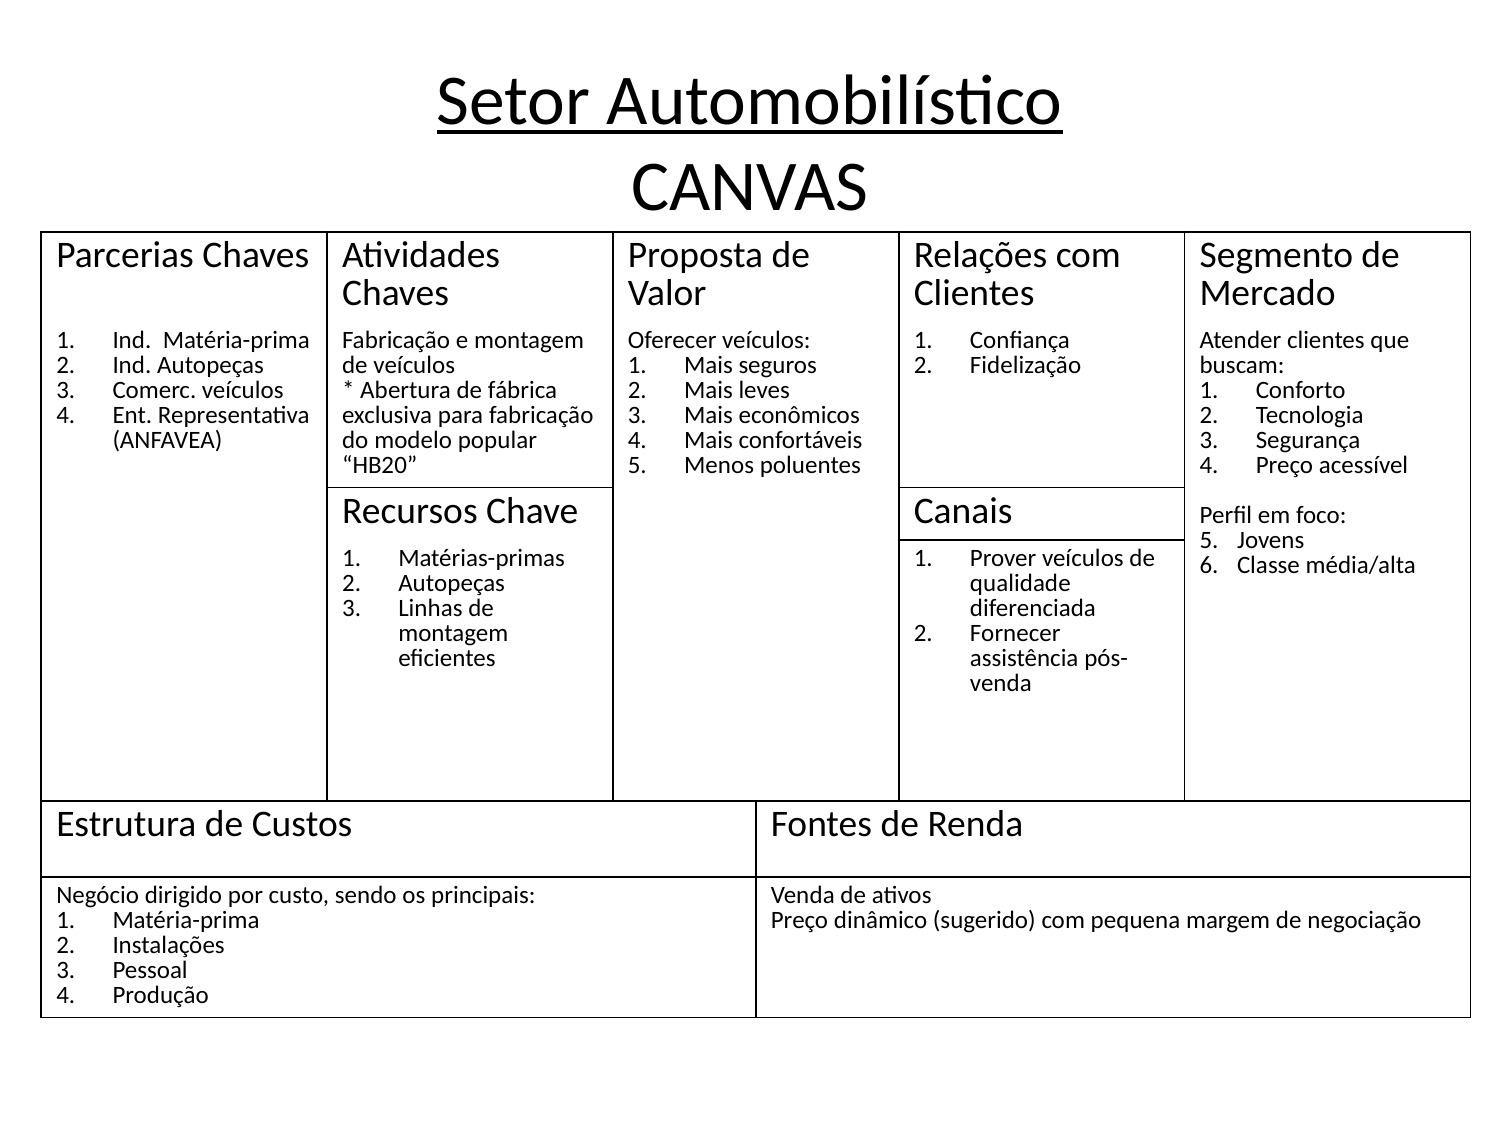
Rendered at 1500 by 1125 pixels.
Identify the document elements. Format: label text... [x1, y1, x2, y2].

table_header Segmento de Mercado [1185, 233, 1470, 322]
table_header Atividades Chaves [328, 233, 612, 322]
table_cell Recursos Chave [328, 488, 612, 540]
table_cell Ind. Matéria-prima Ind. Autopeças Comerc. veículos Ent. Representativa (ANFAVEA) [42, 322, 326, 800]
table_cell Fabricação e montagem de veículos * Abertura de fábrica exclusiva para fabricação do modelo popular “HB20” [328, 322, 612, 487]
table_cell Venda de ativos Preço dinâmico (sugerido) com pequena margem de negociação [757, 878, 1470, 1017]
table_cell Canais [900, 488, 1184, 539]
table_cell Estrutura de Custos [42, 802, 755, 876]
table_header Parcerias Chaves [42, 233, 326, 322]
table_cell Prover veículos de qualidade diferenciada Fornecer assistência pós-venda [900, 541, 1184, 800]
table_cell Matérias-primas Autopeças Linhas de montagem eficientes [328, 540, 612, 800]
table_cell Oferecer veículos: Mais seguros Mais leves Mais econômicos Mais confortáveis Menos poluentes [614, 322, 898, 800]
table_header Relações com Clientes [900, 233, 1184, 322]
table_cell Fontes de Renda [757, 802, 1470, 876]
table_cell Atender clientes que buscam: Conforto Tecnologia Segurança Preço acessível Perfil em foco: Jovens Classe média/alta [1185, 322, 1470, 800]
title Setor Automobilístico CANVAS [75, 45, 1425, 231]
table_cell Confiança Fidelização [900, 322, 1184, 487]
table_header Proposta de Valor [614, 233, 898, 322]
table_cell Negócio dirigido por custo, sendo os principais: Matéria-prima Instalações Pessoal Produção [42, 878, 755, 1017]
